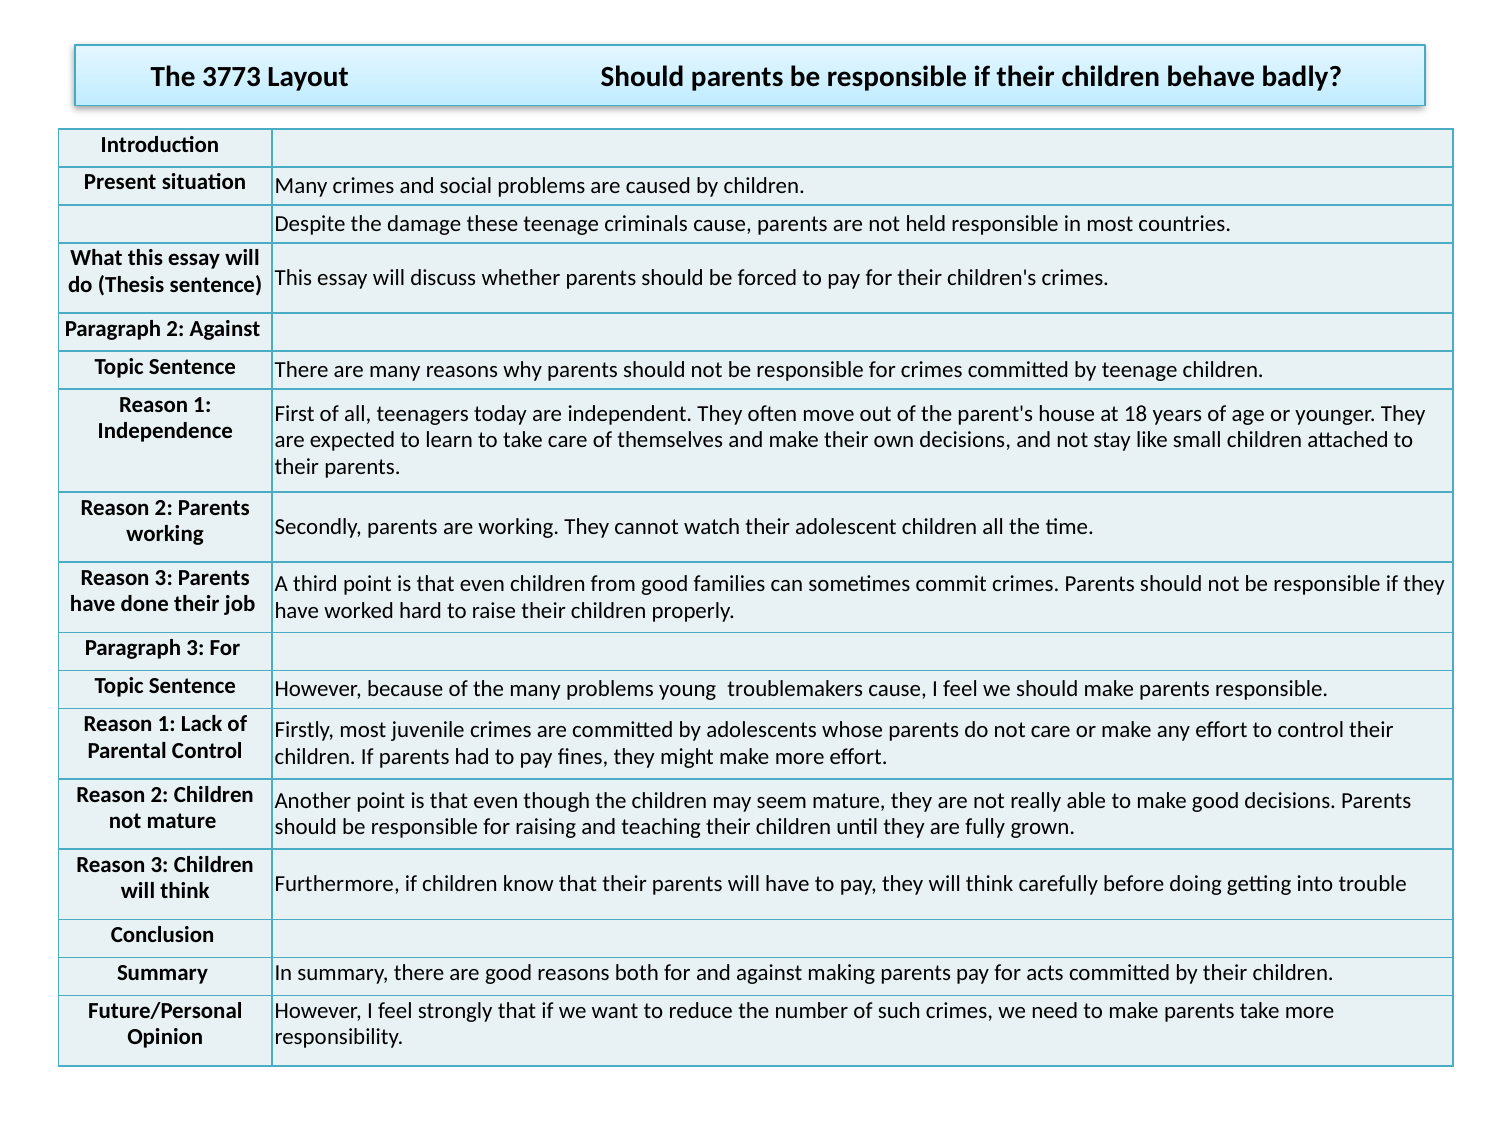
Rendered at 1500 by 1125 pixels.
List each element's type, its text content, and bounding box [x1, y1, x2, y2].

table_cell Another point is that even though the children may seem mature, they are not really able to make good decisions. Parents should be responsible for raising and teaching their children until they are fully grown. [273, 780, 1452, 848]
table_cell However, I feel strongly that if we want to reduce the number of such crimes, we need to make parents take more responsibility. [273, 996, 1452, 1065]
table_cell There are many reasons why parents should not be responsible for crimes committed by teenage children. [273, 352, 1452, 388]
table_cell Summary [59, 958, 271, 995]
table_cell Reason 3: Children will think [59, 850, 271, 919]
table_header [273, 130, 1452, 166]
table_cell Reason 1: Independence [59, 390, 271, 491]
table_cell Reason 2: Parents working [59, 493, 271, 561]
table_cell Future/Personal Opinion [59, 996, 271, 1065]
table_cell Reason 1: Lack of Parental Control [59, 709, 271, 778]
table_cell Reason 2: Children not mature [59, 780, 271, 848]
table_cell Present situation [59, 168, 271, 204]
table_cell [59, 206, 271, 242]
table_cell [273, 633, 1452, 670]
table_header Introduction [59, 130, 271, 166]
table_cell Despite the damage these teenage criminals cause, parents are not held responsible in most countries. [273, 206, 1452, 242]
table_cell Paragraph 3: For [59, 633, 271, 670]
table_cell Paragraph 2: Against [59, 314, 271, 350]
table_cell Firstly, most juvenile crimes are committed by adolescents whose parents do not care or make any effort to control their children. If parents had to pay fines, they might make more effort. [273, 709, 1452, 778]
table_cell Topic Sentence [59, 352, 271, 388]
table_cell Furthermore, if children know that their parents will have to pay, they will think carefully before doing getting into trouble [273, 850, 1452, 919]
table_cell Topic Sentence [59, 671, 271, 708]
table_cell First of all, teenagers today are independent. They often move out of the parent's house at 18 years of age or younger. They are expected to learn to take care of themselves and make their own decisions, and not stay like small children attached to their parents. [273, 390, 1452, 491]
table_cell [273, 920, 1452, 957]
table_cell Secondly, parents are working. They cannot watch their adolescent children all the time. [273, 493, 1452, 561]
table_cell What this essay will do (Thesis sentence) [59, 244, 271, 312]
table_cell A third point is that even children from good families can sometimes commit crimes. Parents should not be responsible if they have worked hard to raise their children properly. [273, 563, 1452, 632]
table_cell In summary, there are good reasons both for and against making parents pay for acts committed by their children. [273, 958, 1452, 995]
table_cell Reason 3: Parents have done their job [59, 563, 271, 632]
table_cell This essay will discuss whether parents should be forced to pay for their children's crimes. [273, 244, 1452, 312]
table_cell However, because of the many problems young troublemakers cause, I feel we should make parents responsible. [273, 671, 1452, 708]
table_cell Many crimes and social problems are caused by children. [273, 168, 1452, 204]
table_cell [273, 314, 1452, 350]
title The 3773 Layout Should parents be responsible if their children behave badly? [74, 44, 1426, 106]
table_cell Conclusion [59, 920, 271, 957]
